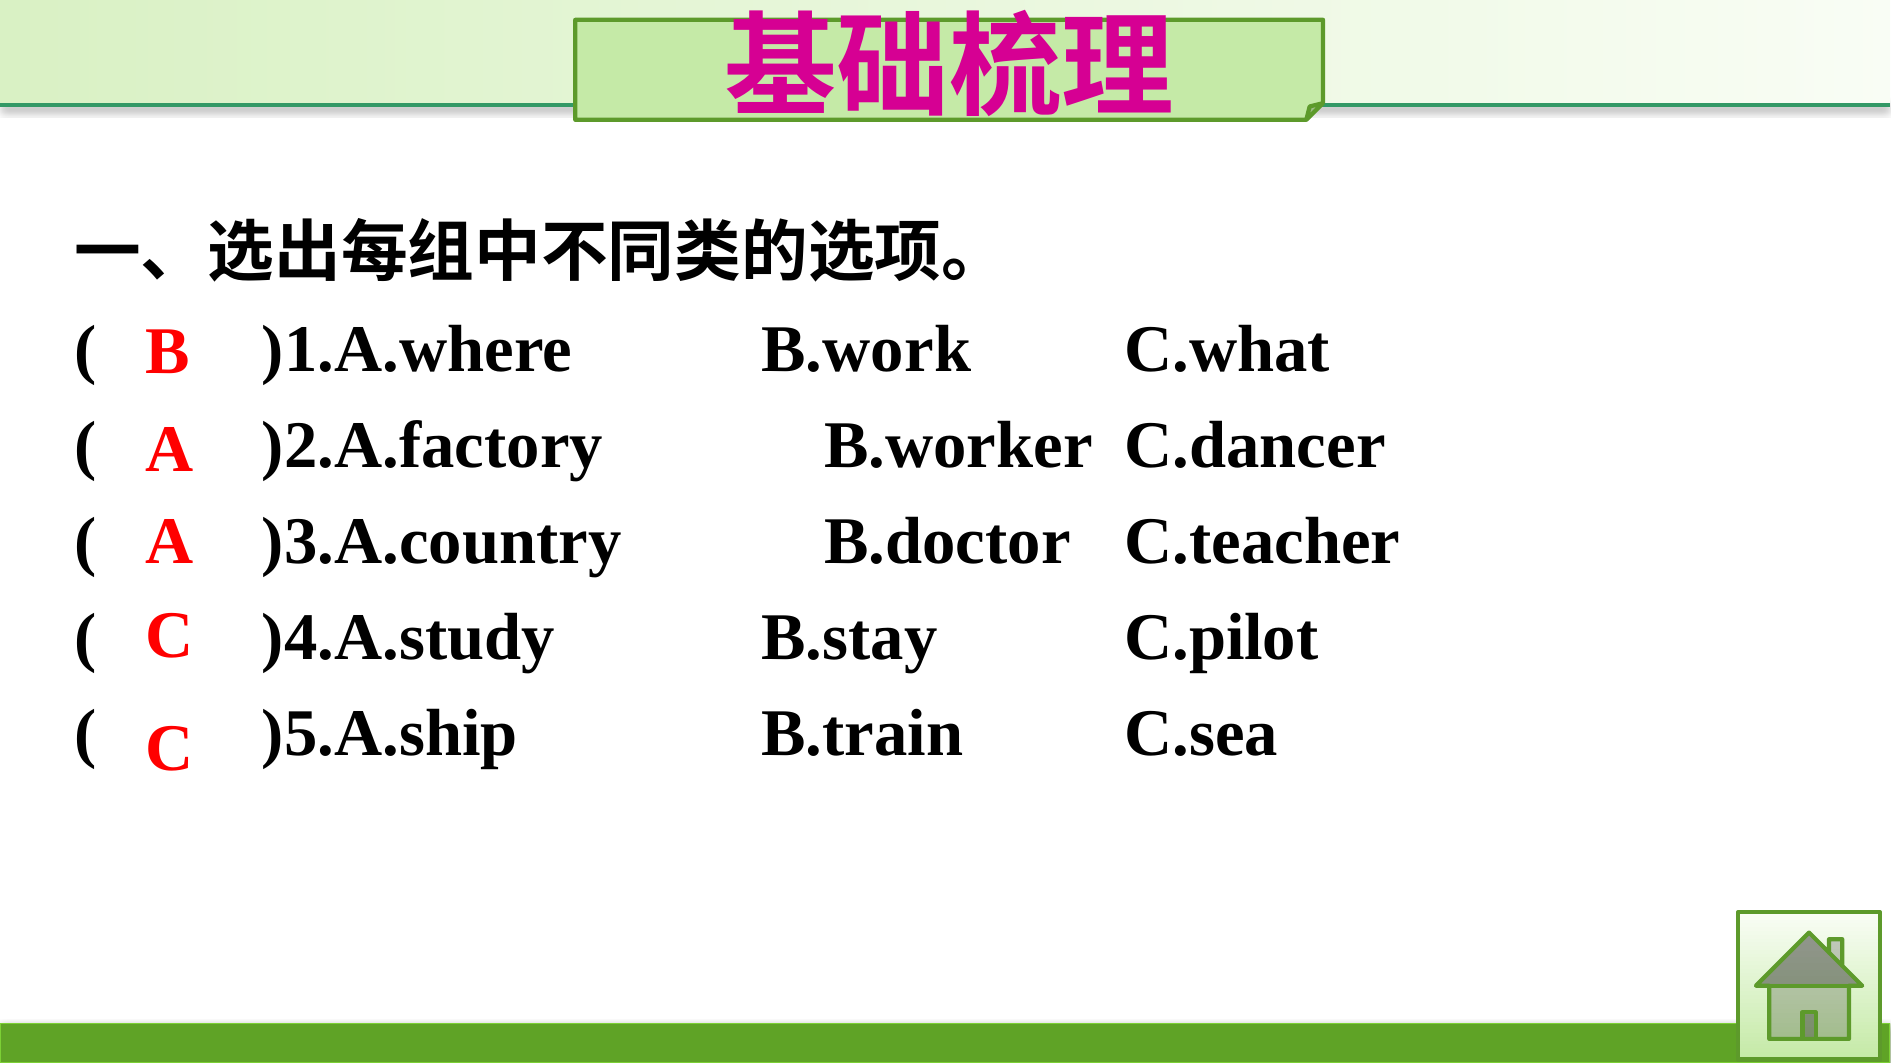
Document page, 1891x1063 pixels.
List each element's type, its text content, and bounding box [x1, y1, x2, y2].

text_box B [130, 283, 205, 381]
text_box A [130, 381, 209, 473]
text_box C [130, 567, 209, 679]
text_box C [130, 680, 209, 792]
text_box A [130, 473, 209, 567]
text_box 基础梳理 [573, 17, 1326, 122]
text_box 一、选出每组中不同类的选项。 ( )1.A.where B.work C.what ( )2.A.factory B.worker C.dancer ( )3.A.country B.doctor C.teacher ( )4.A.study B.stay C.pilot ( )5.A.ship B.train C.sea [59, 185, 1833, 776]
